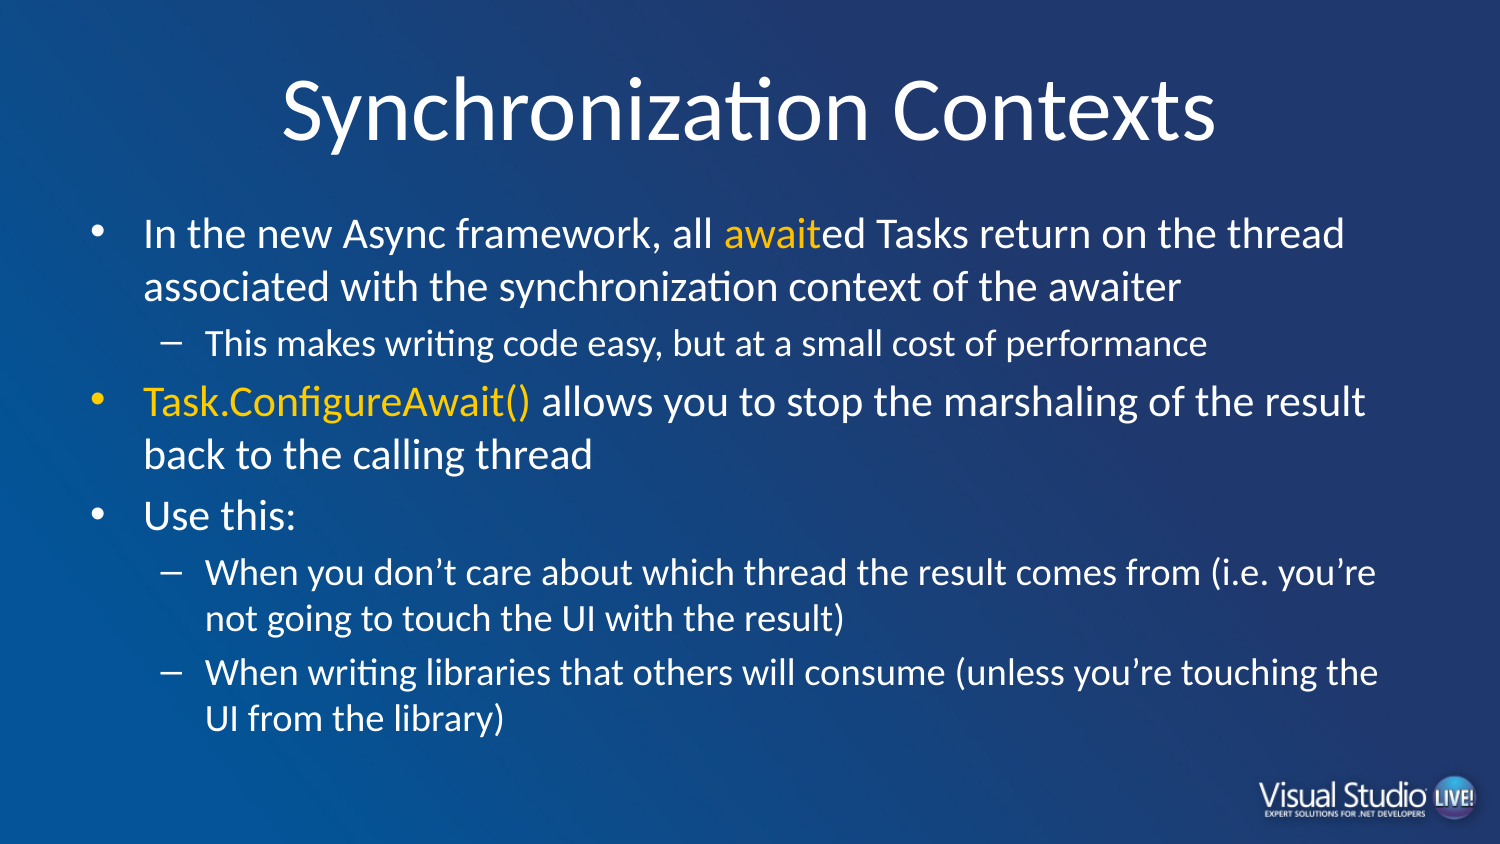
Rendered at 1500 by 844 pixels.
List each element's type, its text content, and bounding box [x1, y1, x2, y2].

picture [0, 0, 1500, 844]
title Synchronization Contexts [75, 33, 1425, 175]
list In the new Async framework, all awaited Tasks return on the thread associated with the synchronization context of the awaiter This makes writing code easy, but at a small cost of performance Task.ConfigureAwait() allows you to stop the marshaling of the result back to the calling thread Use this: When you don’t care about which thread the result comes from (i.e. you’re not going to touch the UI with the result) When writing libraries that others will consume (unless you’re touching the UI from the library) [75, 196, 1425, 754]
